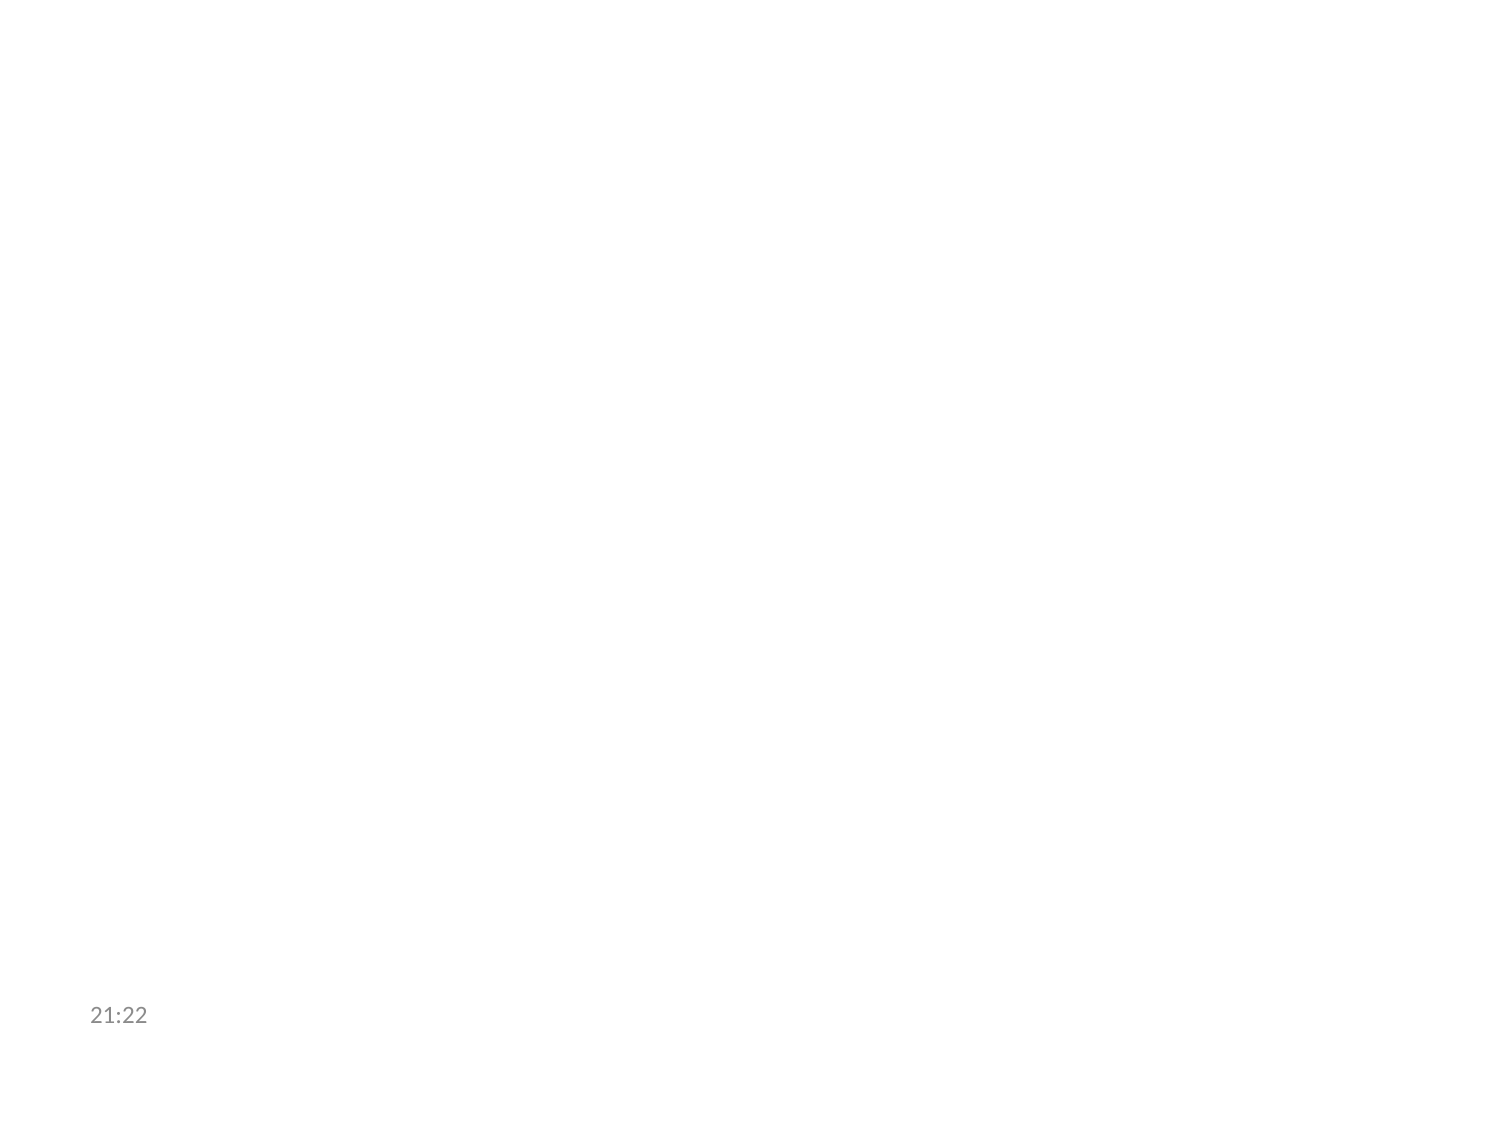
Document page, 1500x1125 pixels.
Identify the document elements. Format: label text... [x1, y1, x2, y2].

text_box 15:35 [75, 983, 425, 1044]
